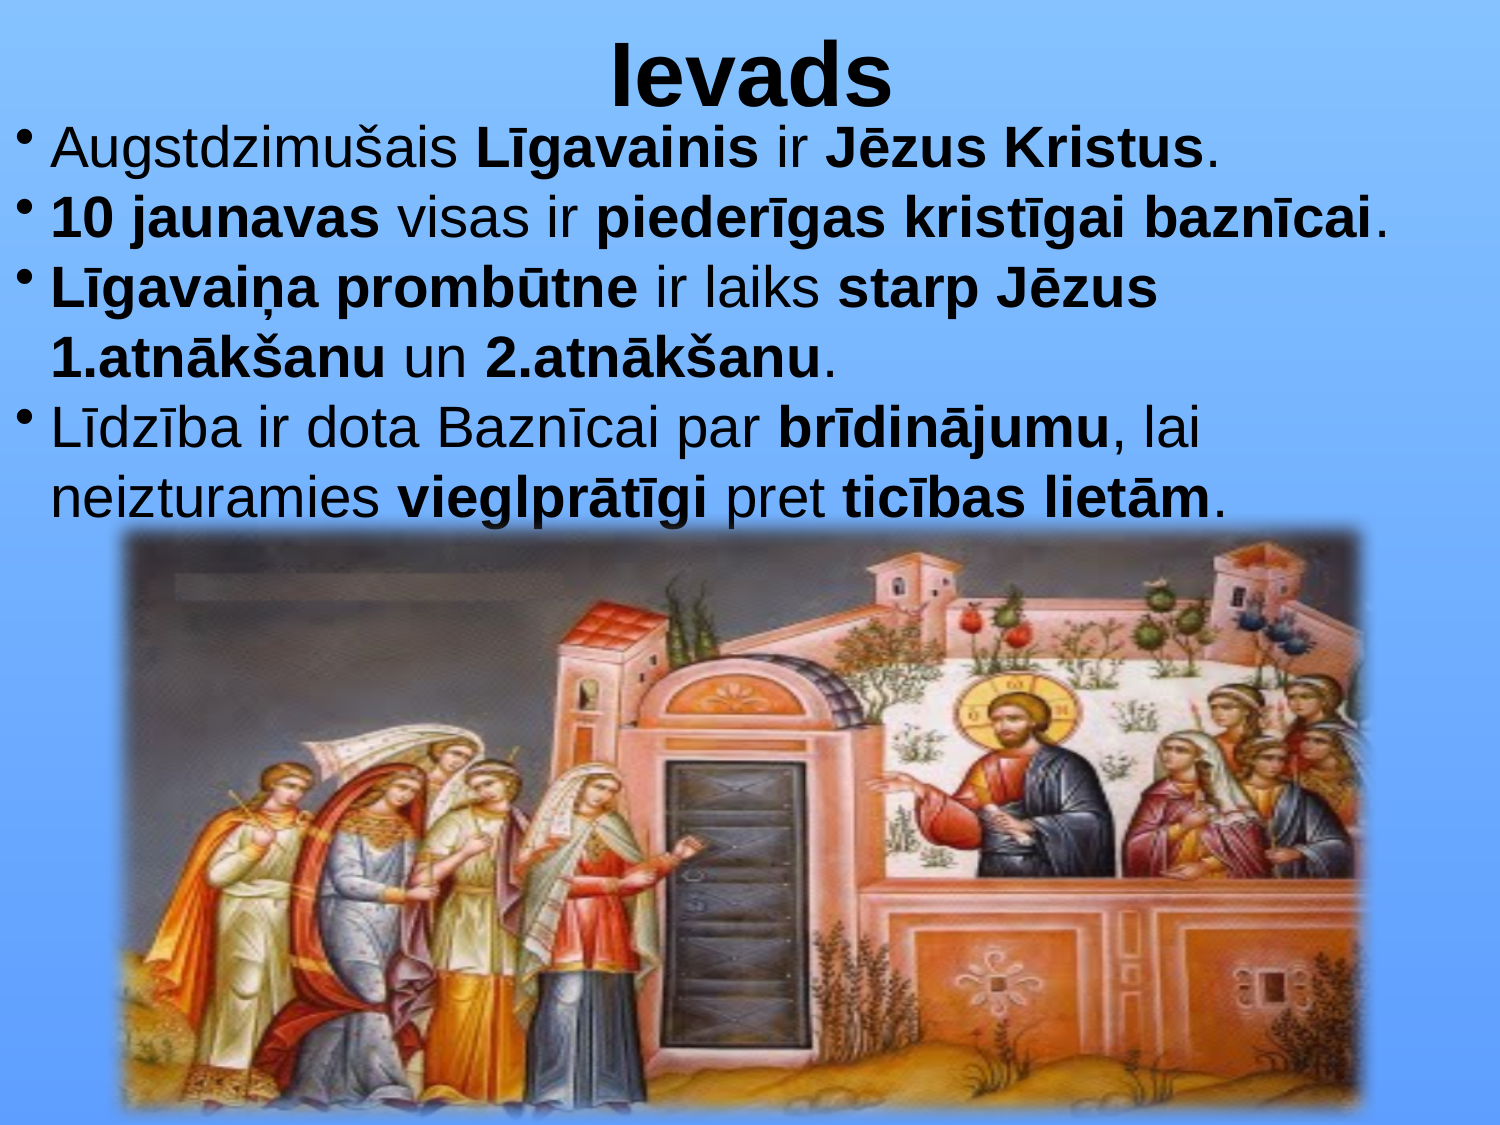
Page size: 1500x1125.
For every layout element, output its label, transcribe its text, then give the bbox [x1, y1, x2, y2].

picture [105, 513, 1378, 1125]
title Ievads [76, 0, 1428, 101]
text_box Augstdzimušais Līgavainis ir Jēzus Kristus. 10 jaunavas visas ir piederīgas kristīgai baznīcai. Līgavaiņa prombūtne ir laiks starp Jēzus 1.atnākšanu un 2.atnākšanu. Līdzība ir dota Baznīcai par brīdinājumu, lai neizturamies vieglprātīgi pret ticības lietām. [0, 101, 1500, 537]
